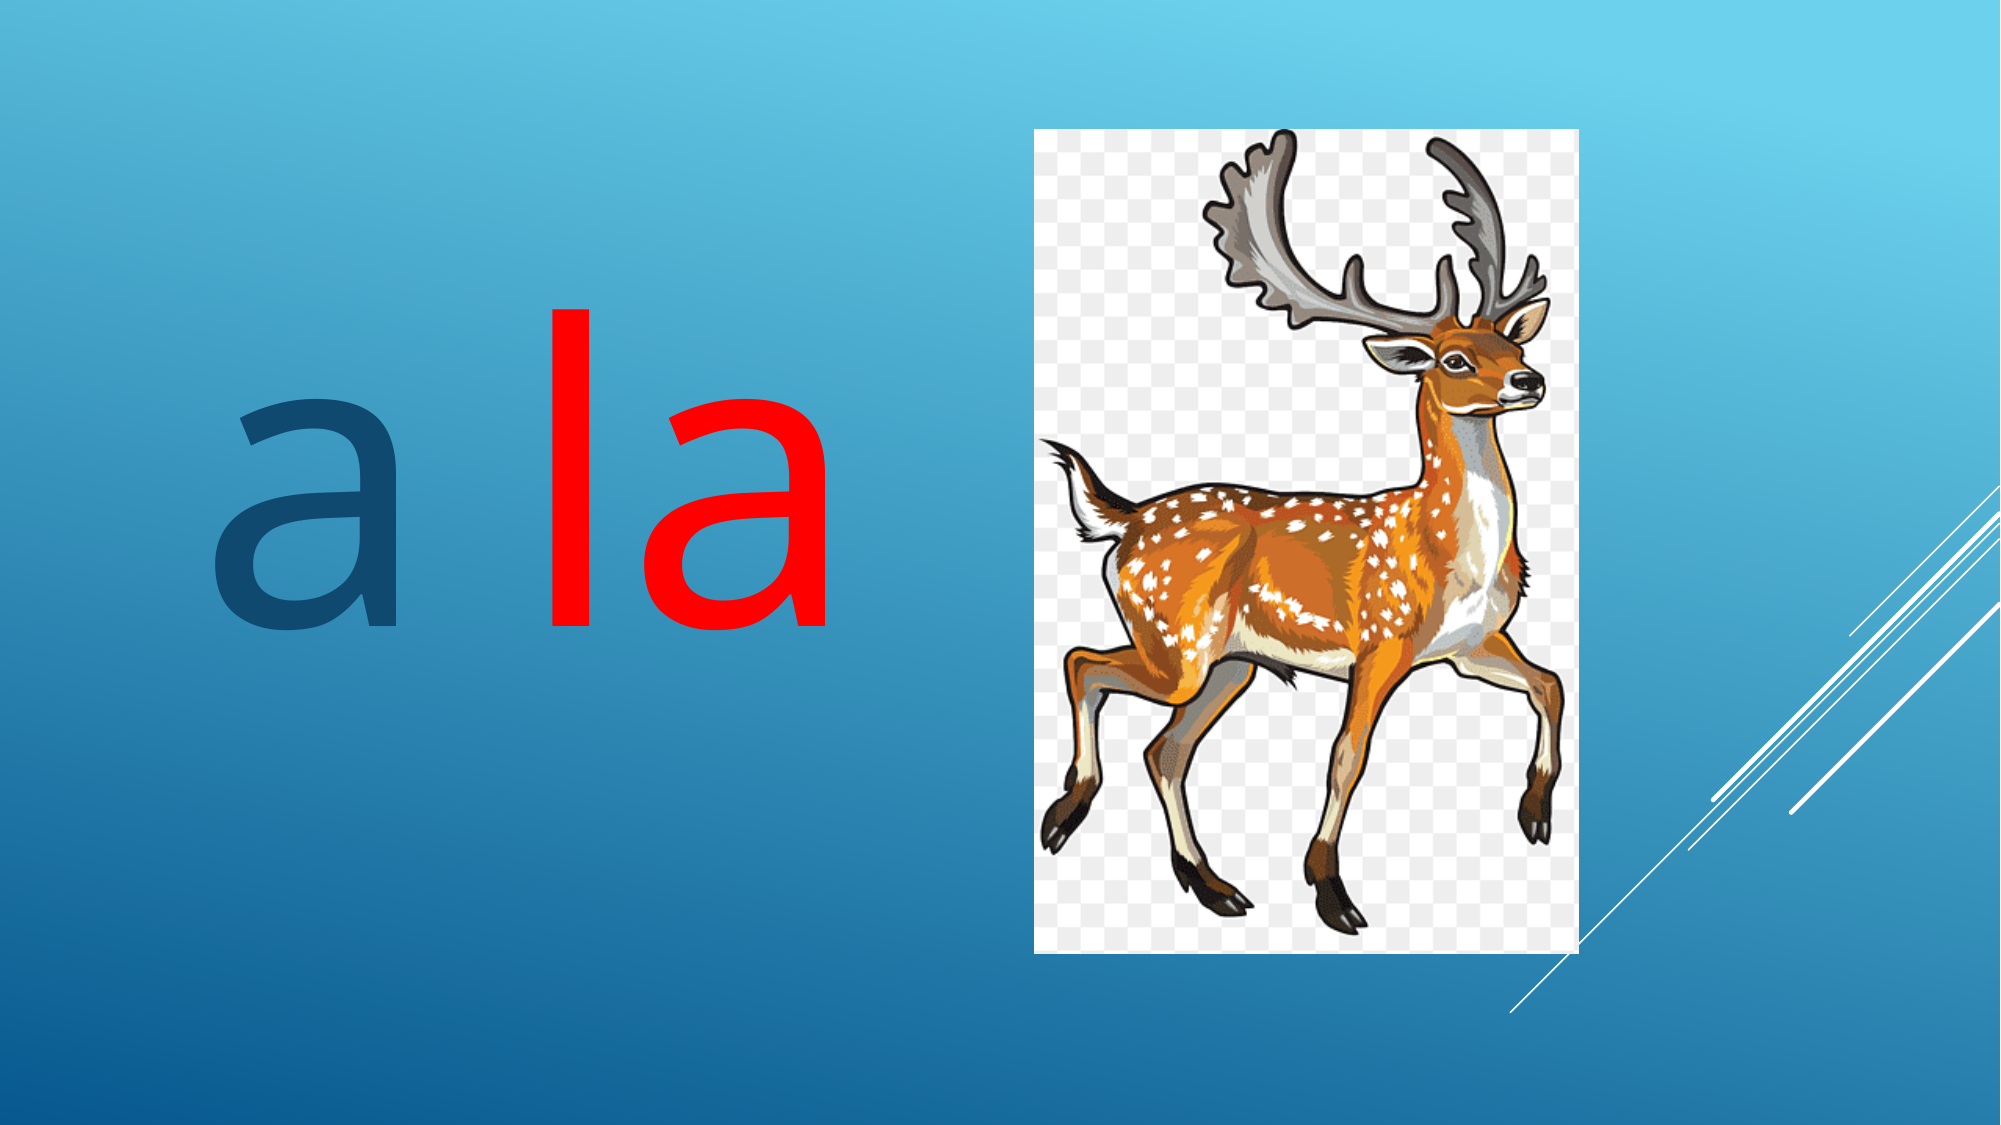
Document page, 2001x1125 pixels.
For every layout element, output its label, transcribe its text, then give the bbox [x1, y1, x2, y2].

text_box la [502, 163, 907, 757]
picture [1034, 129, 1579, 954]
list a [180, 163, 502, 757]
